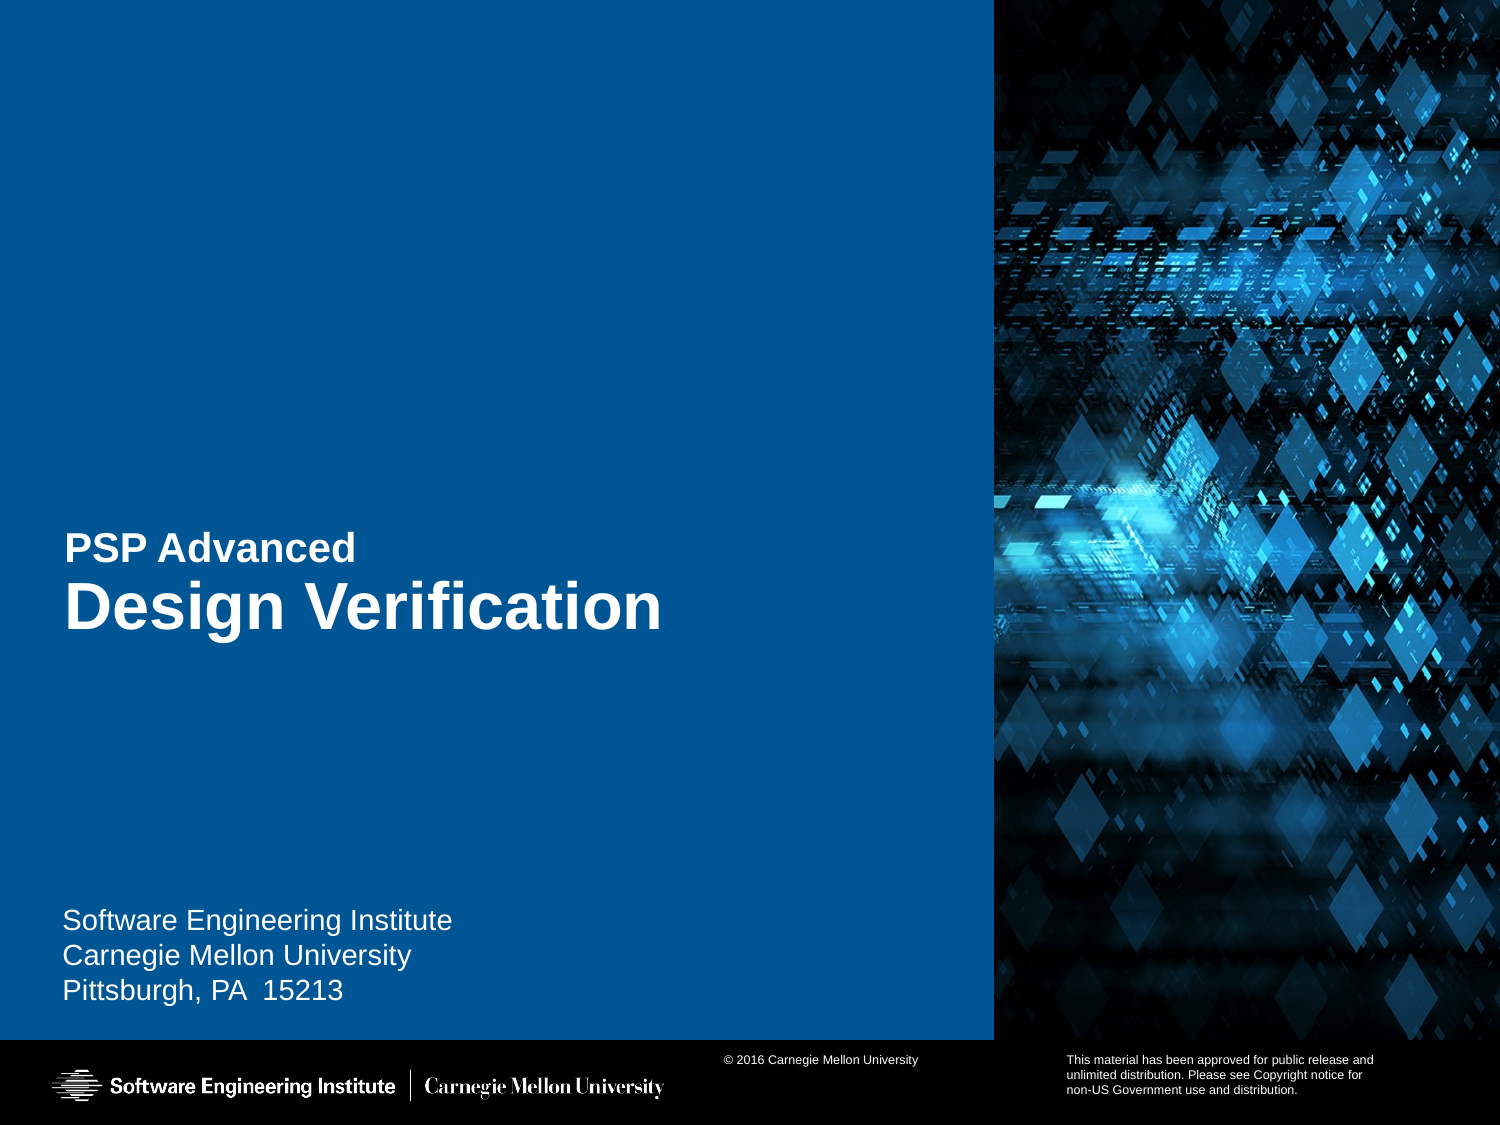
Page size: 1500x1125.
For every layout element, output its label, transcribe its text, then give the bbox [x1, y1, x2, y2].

picture [43, 1062, 673, 1106]
title PSP Advanced Design Verification [64, 43, 850, 644]
picture [994, 0, 1500, 1040]
